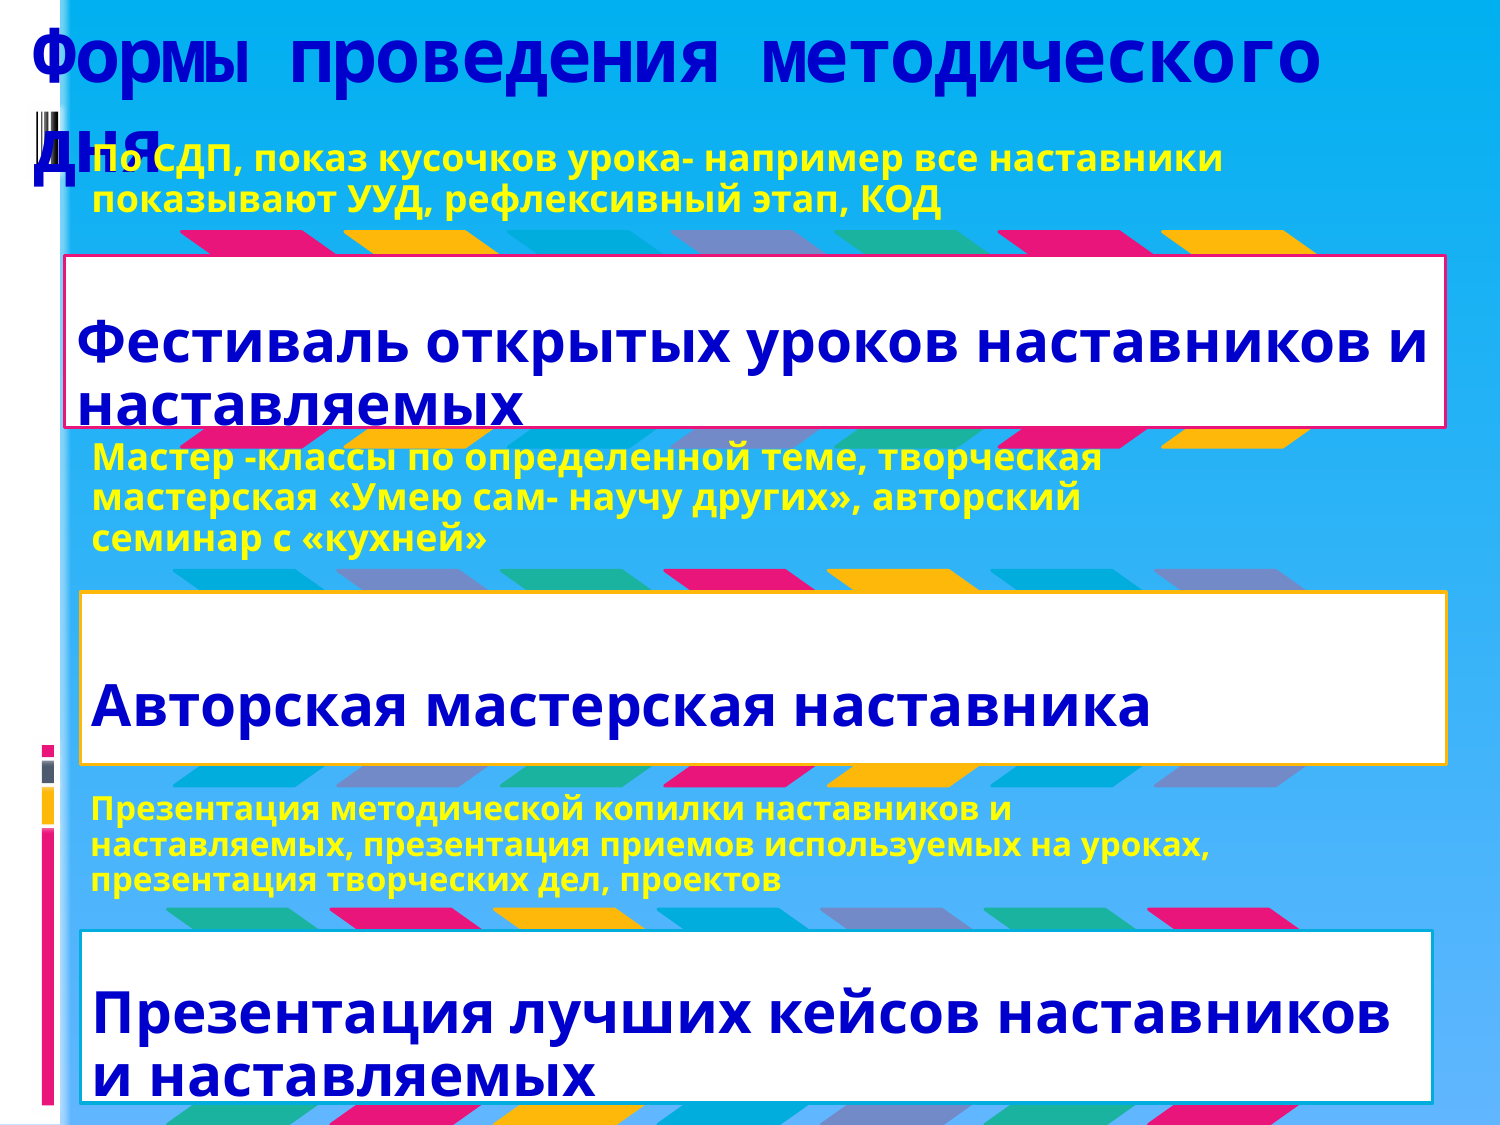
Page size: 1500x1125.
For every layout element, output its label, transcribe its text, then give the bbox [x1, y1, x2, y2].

title Формы проведения методического дня [17, 0, 1500, 114]
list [40, 125, 1500, 1125]
